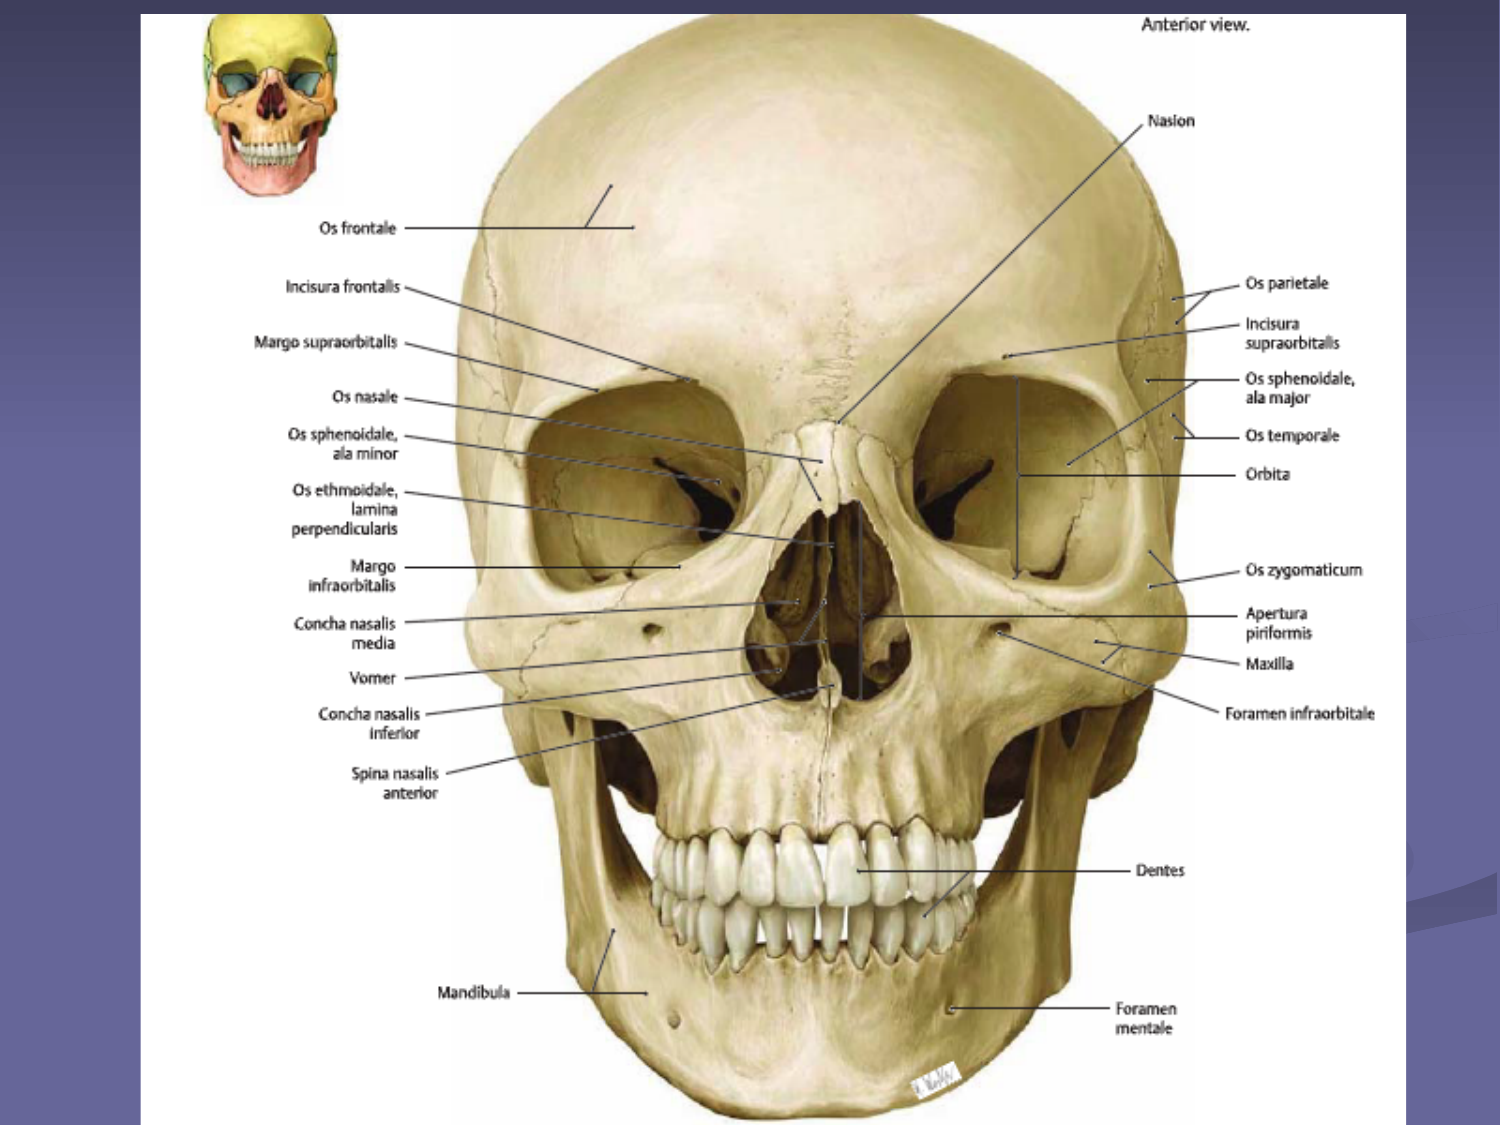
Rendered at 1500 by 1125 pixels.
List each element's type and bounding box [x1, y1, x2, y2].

picture [140, 13, 1407, 1125]
